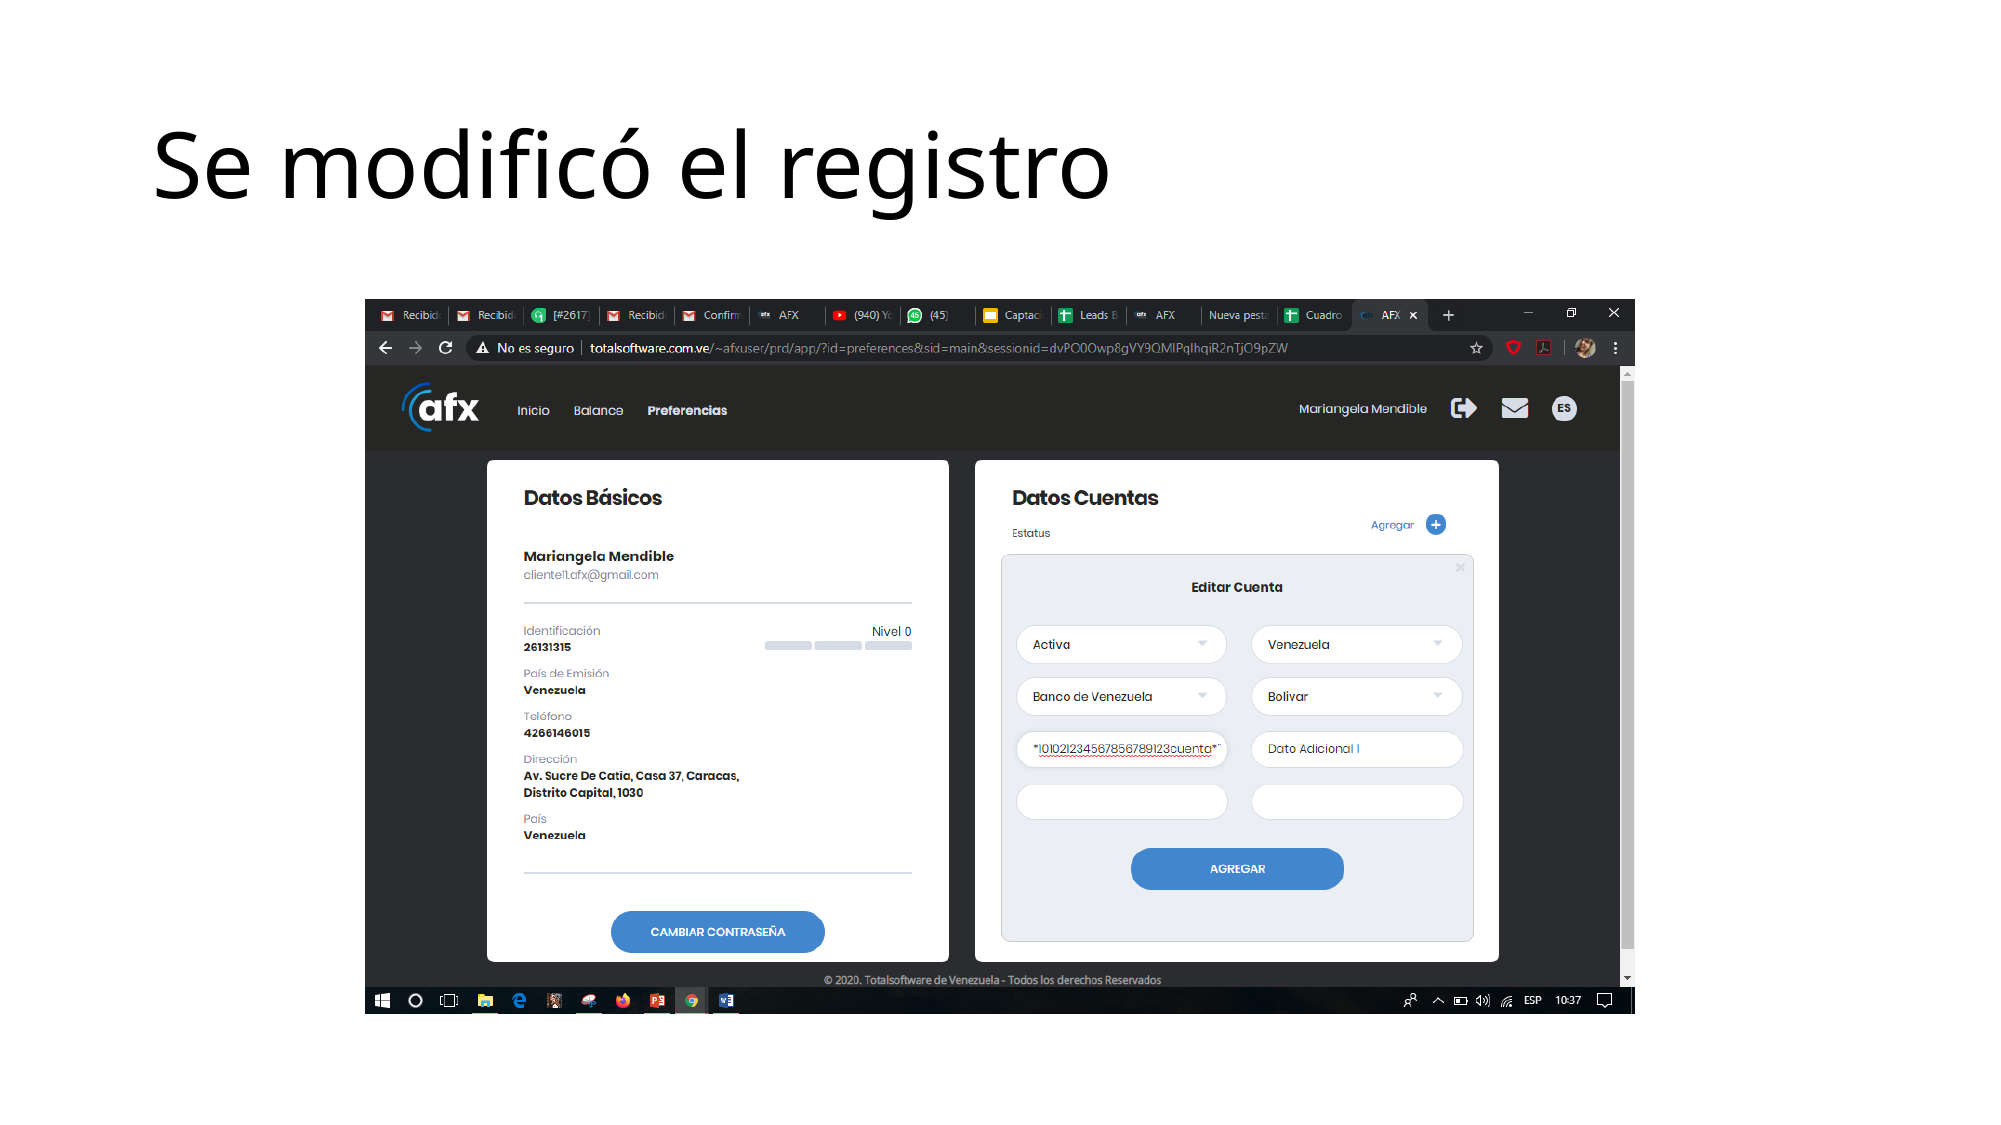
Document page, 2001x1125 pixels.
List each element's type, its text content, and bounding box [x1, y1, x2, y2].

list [365, 299, 1635, 1014]
title Se modificó el registro [137, 59, 1863, 278]
